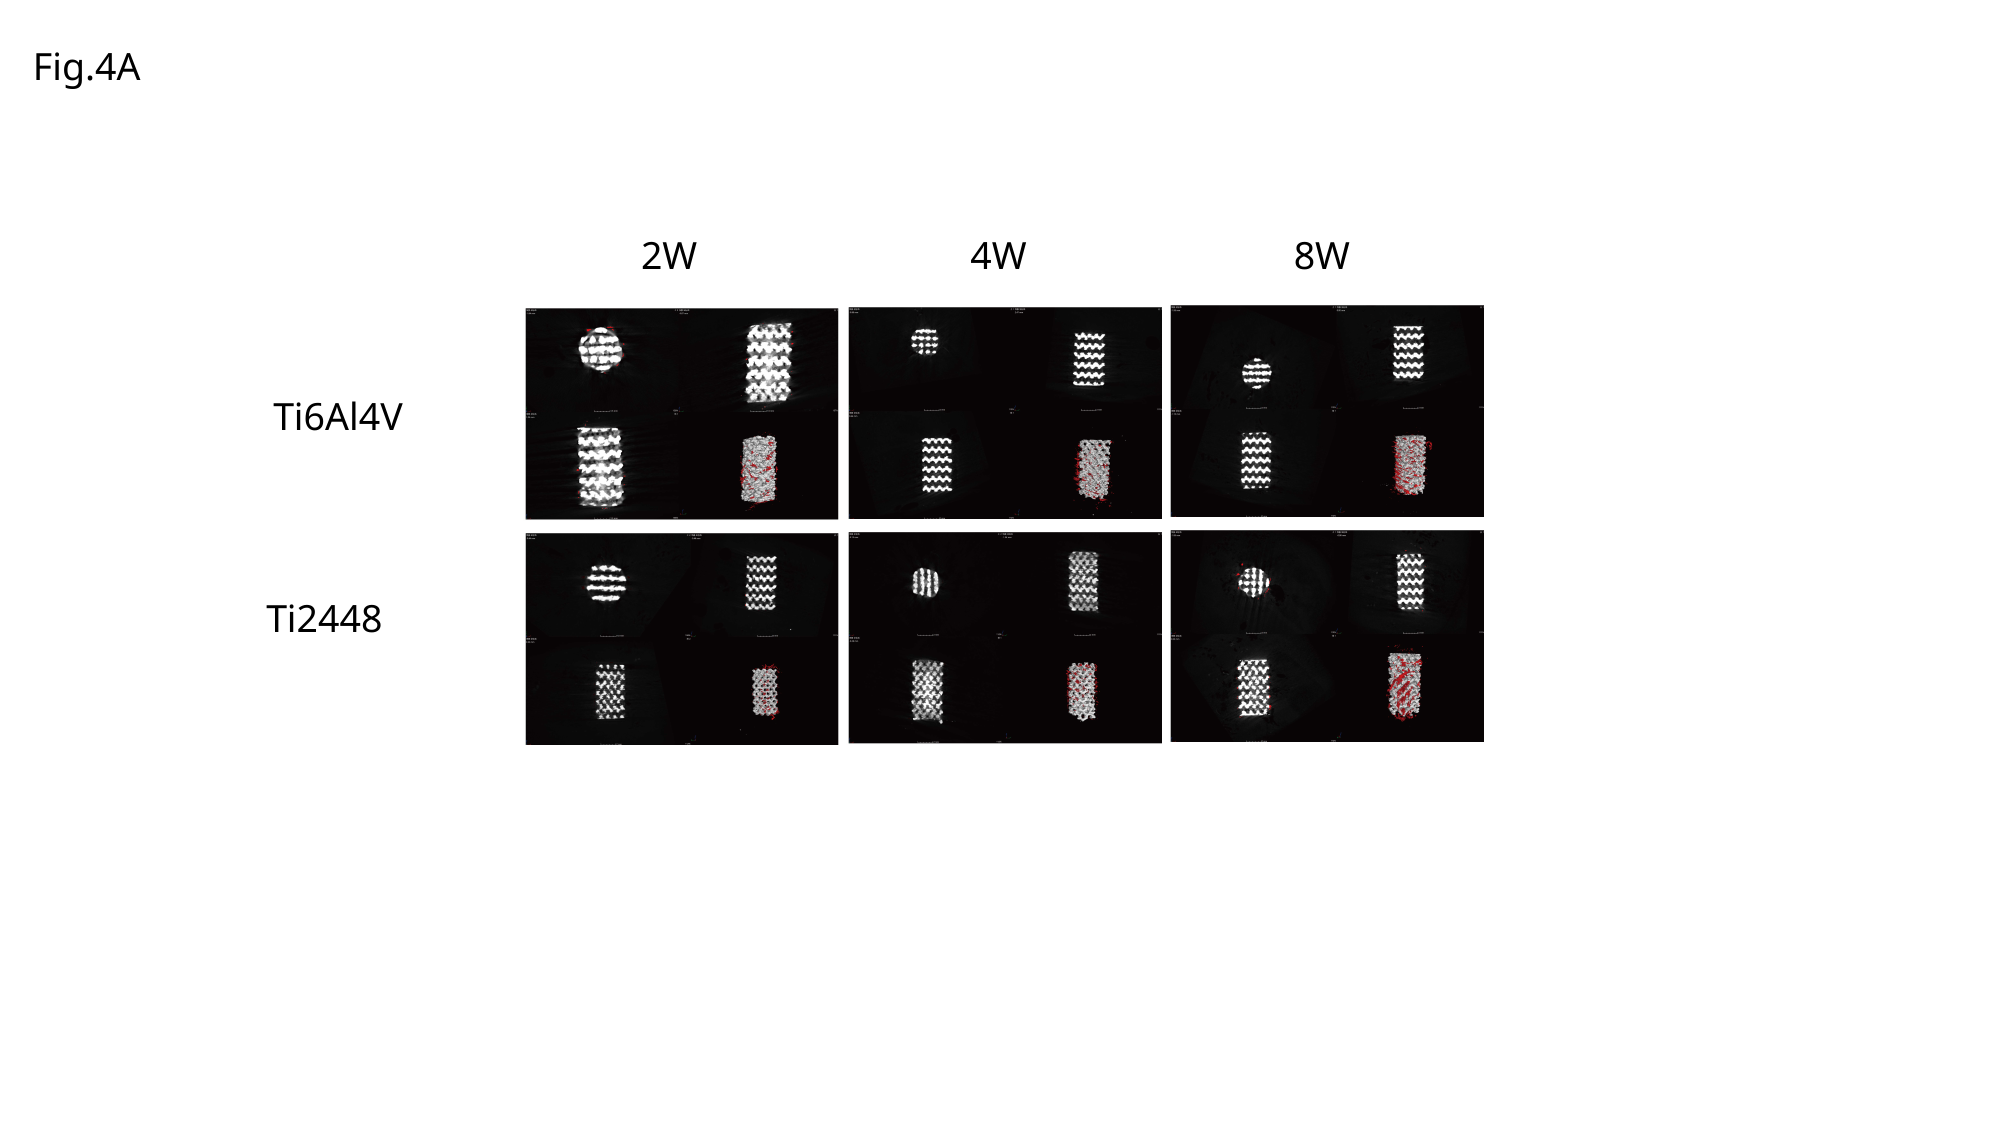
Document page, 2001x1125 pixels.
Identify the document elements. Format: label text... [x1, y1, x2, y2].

picture [523, 308, 839, 522]
picture [846, 532, 1163, 746]
text_box Fig.4A [18, 35, 156, 96]
text_box 2W [626, 224, 713, 285]
picture [523, 533, 839, 746]
picture [846, 307, 1163, 520]
picture [1168, 530, 1485, 743]
text_box Ti6Al4V [258, 385, 418, 446]
picture [1168, 305, 1485, 518]
text_box Ti2448 [251, 587, 398, 648]
text_box 4W [955, 224, 1042, 285]
text_box 8W [1278, 224, 1365, 285]
